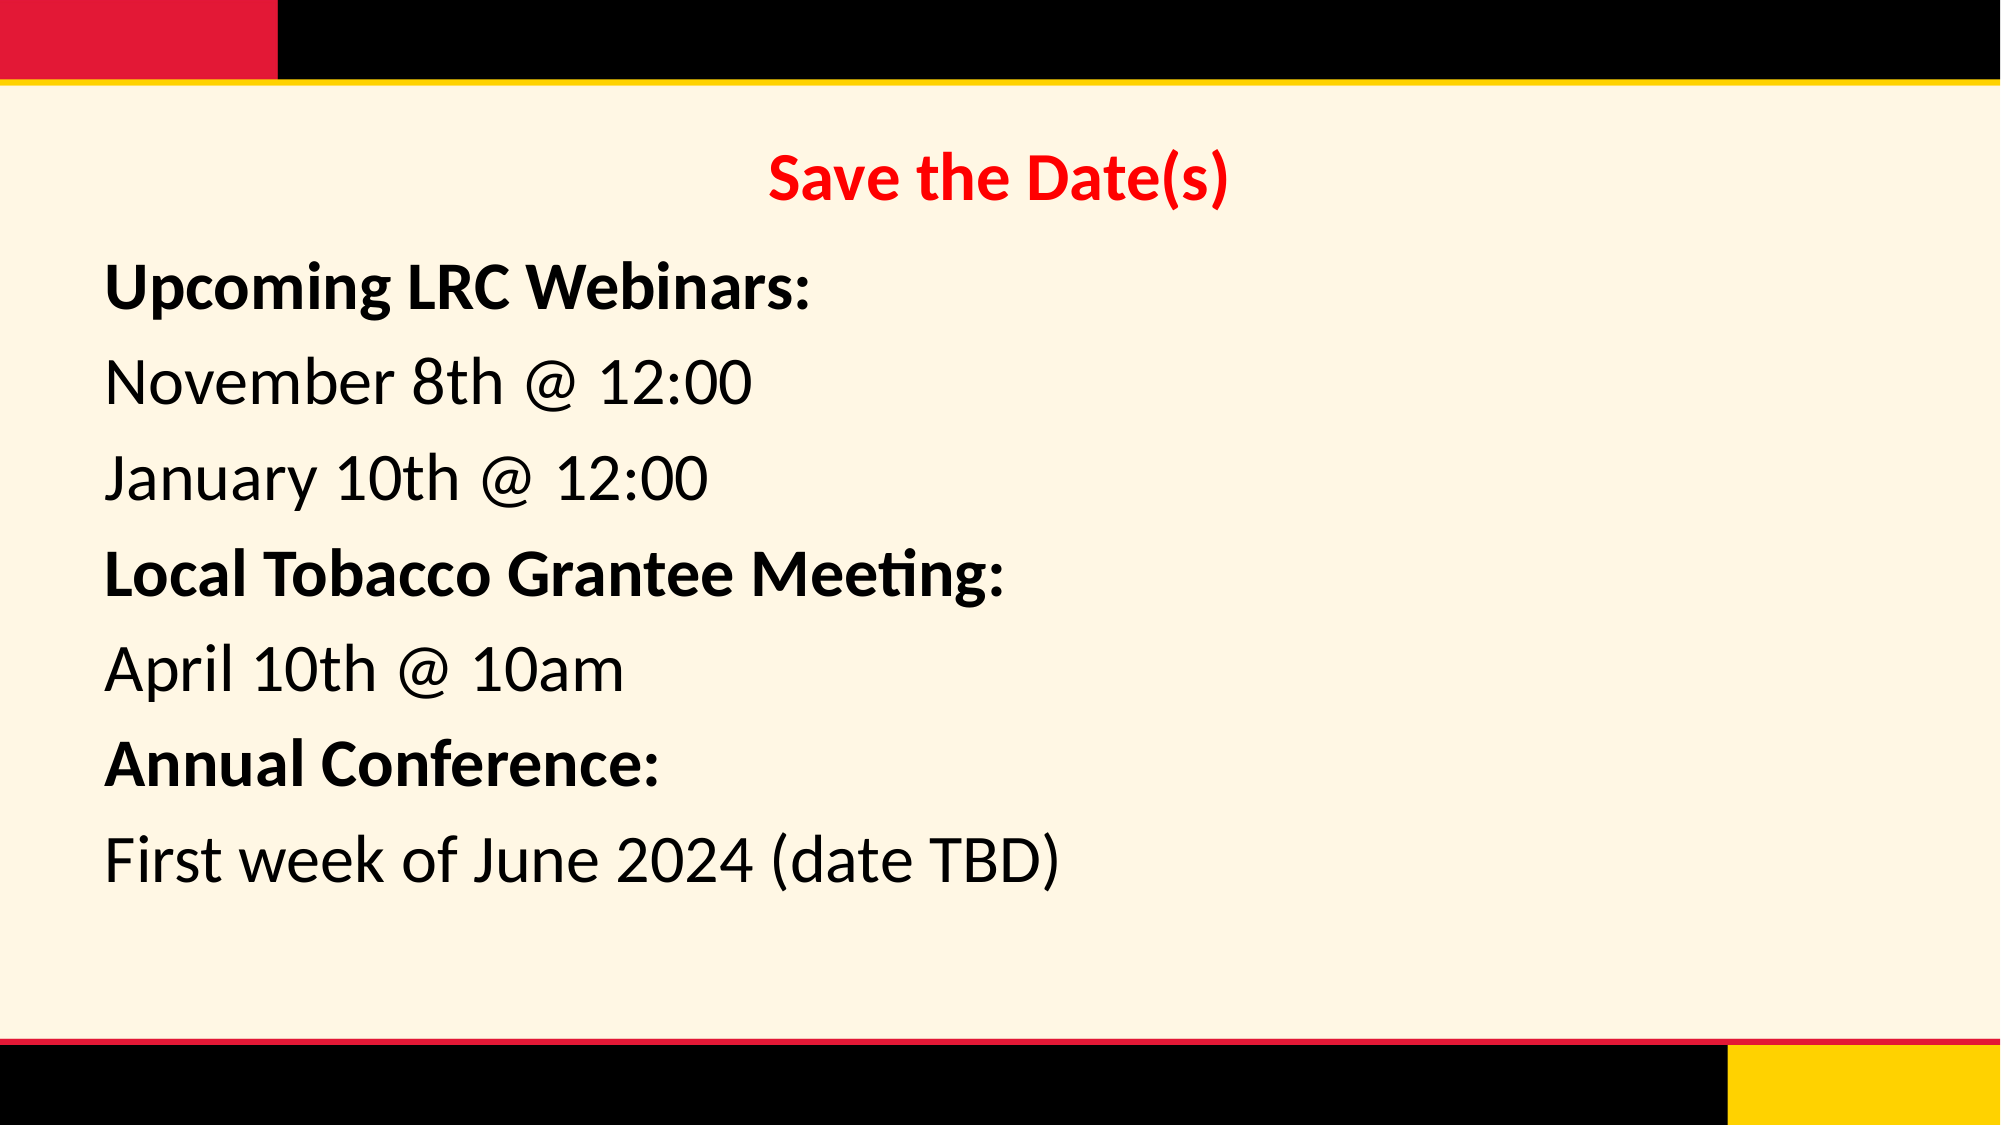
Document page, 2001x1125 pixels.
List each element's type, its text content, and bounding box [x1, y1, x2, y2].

picture [0, 0, 2001, 1125]
list Upcoming LRC Webinars: November 8th @ 12:00 January 10th @ 12:00 Local Tobacco Grantee Meeting: April 10th @ 10am Annual Conference: First week of June 2024 (date TBD) [89, 233, 1890, 906]
title Save the Date(s) [99, 78, 1900, 267]
